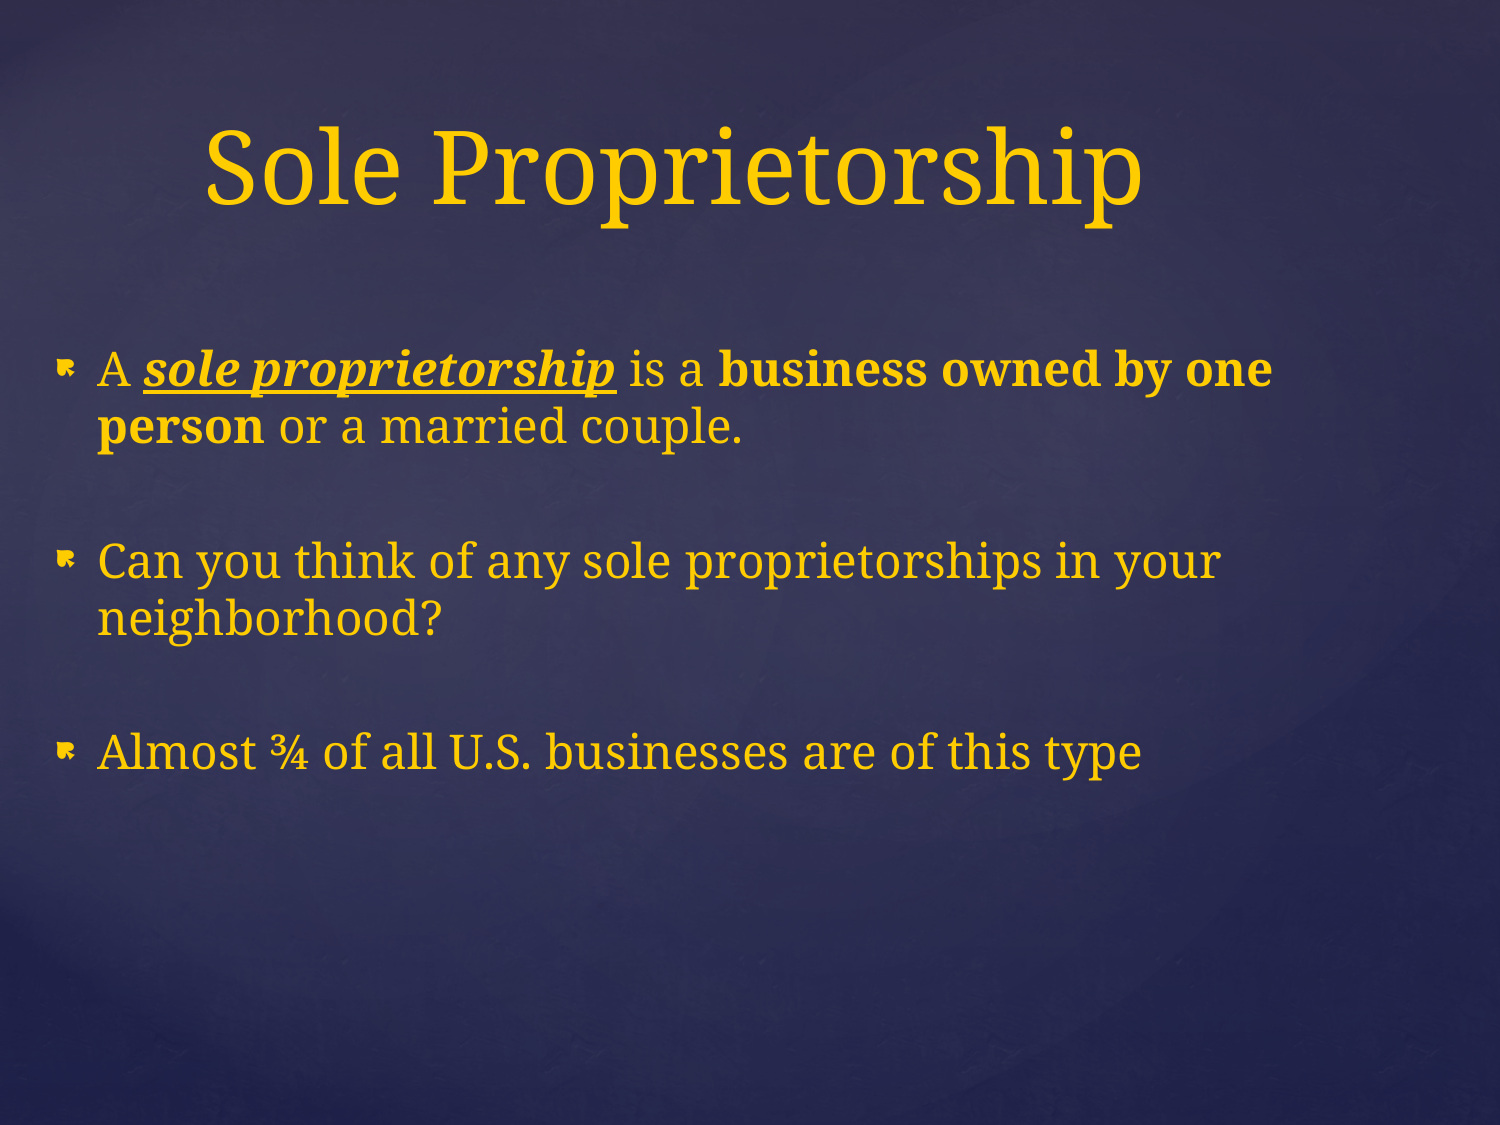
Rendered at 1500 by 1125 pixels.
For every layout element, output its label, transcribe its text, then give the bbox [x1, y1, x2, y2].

title Sole Proprietorship [0, 45, 1350, 233]
list A sole proprietorship is a business owned by one person or a married couple. Can you think of any sole proprietorships in your neighborhood? Almost ¾ of all U.S. businesses are of this type [37, 249, 1450, 1005]
